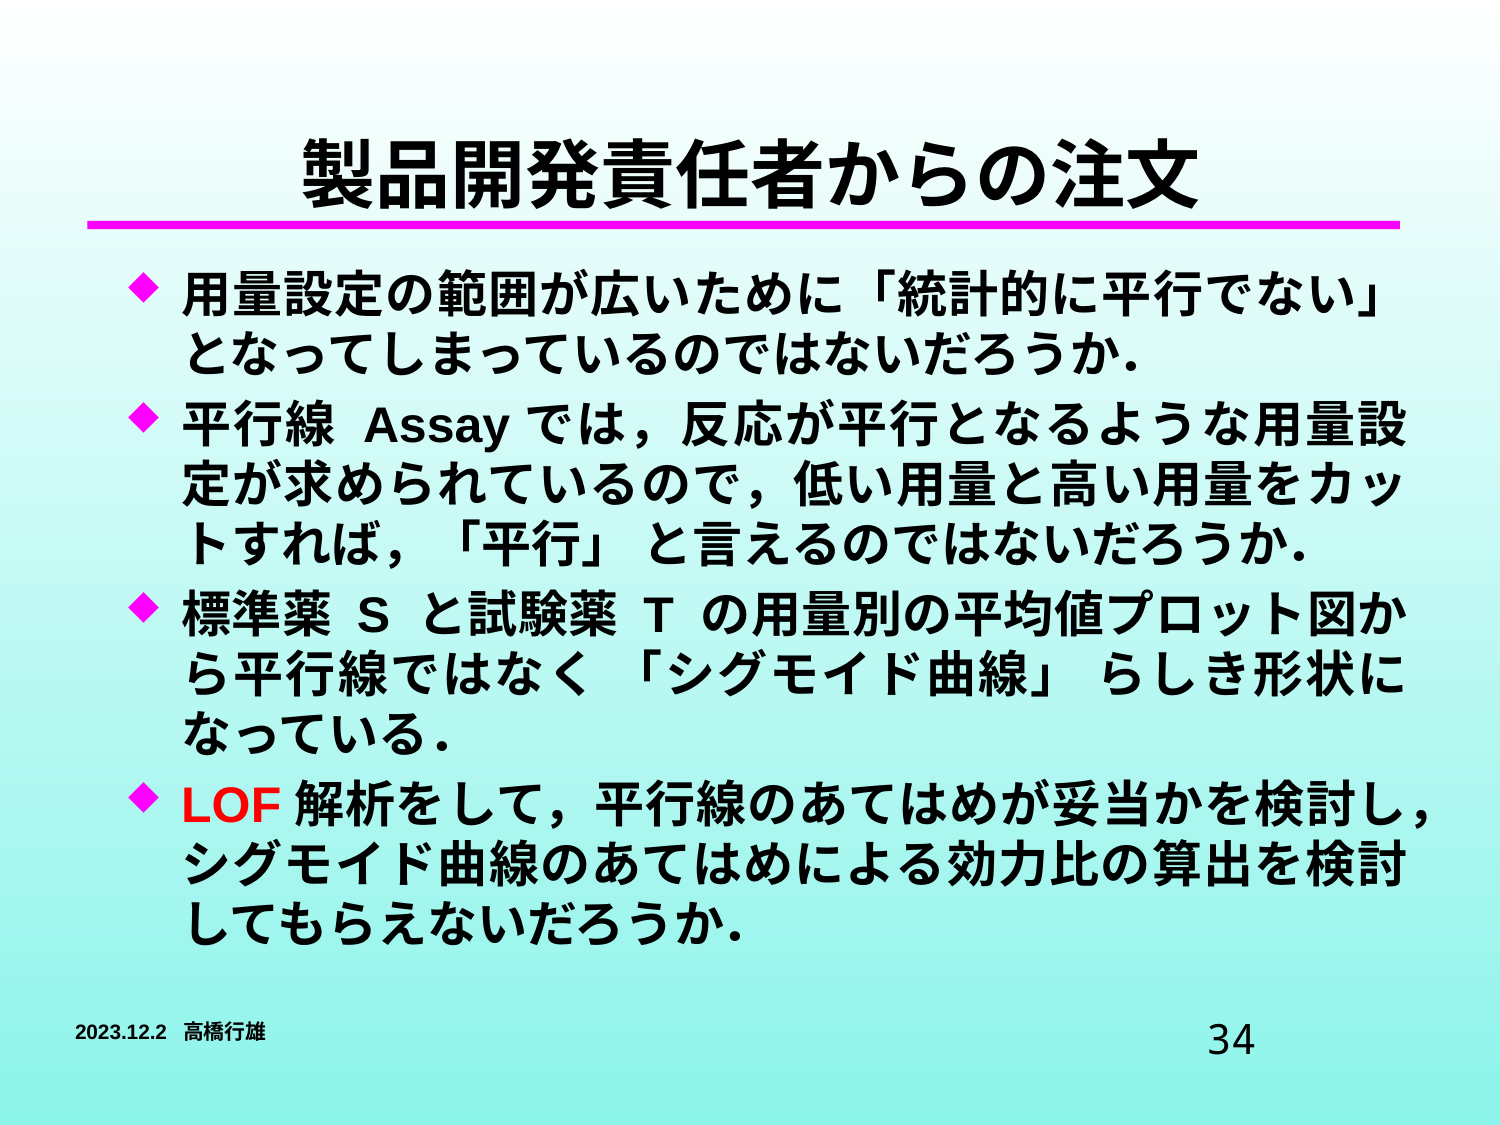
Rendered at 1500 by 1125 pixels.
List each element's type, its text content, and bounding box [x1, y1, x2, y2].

list 用量設定の範囲が広いために「統計的に平行でない」となってしまっているのではないだろうか． 平行線 Assayでは，反応が平行となるような用量設定が求められているので，低い用量と高い用量をカットすれば，「平行」 と言えるのではないだろうか． 標準薬 S と試験薬 T の用量別の平均値プロット図から平行線ではなく 「シグモイド曲線」 らしき形状になっている． LOF解析をして，平行線のあてはめが妥当かを検討し，シグモイド曲線のあてはめによる効力比の算出を検討してもらえないだろうか． [110, 255, 1423, 994]
title 製品開発責任者からの注文 [112, 43, 1388, 225]
